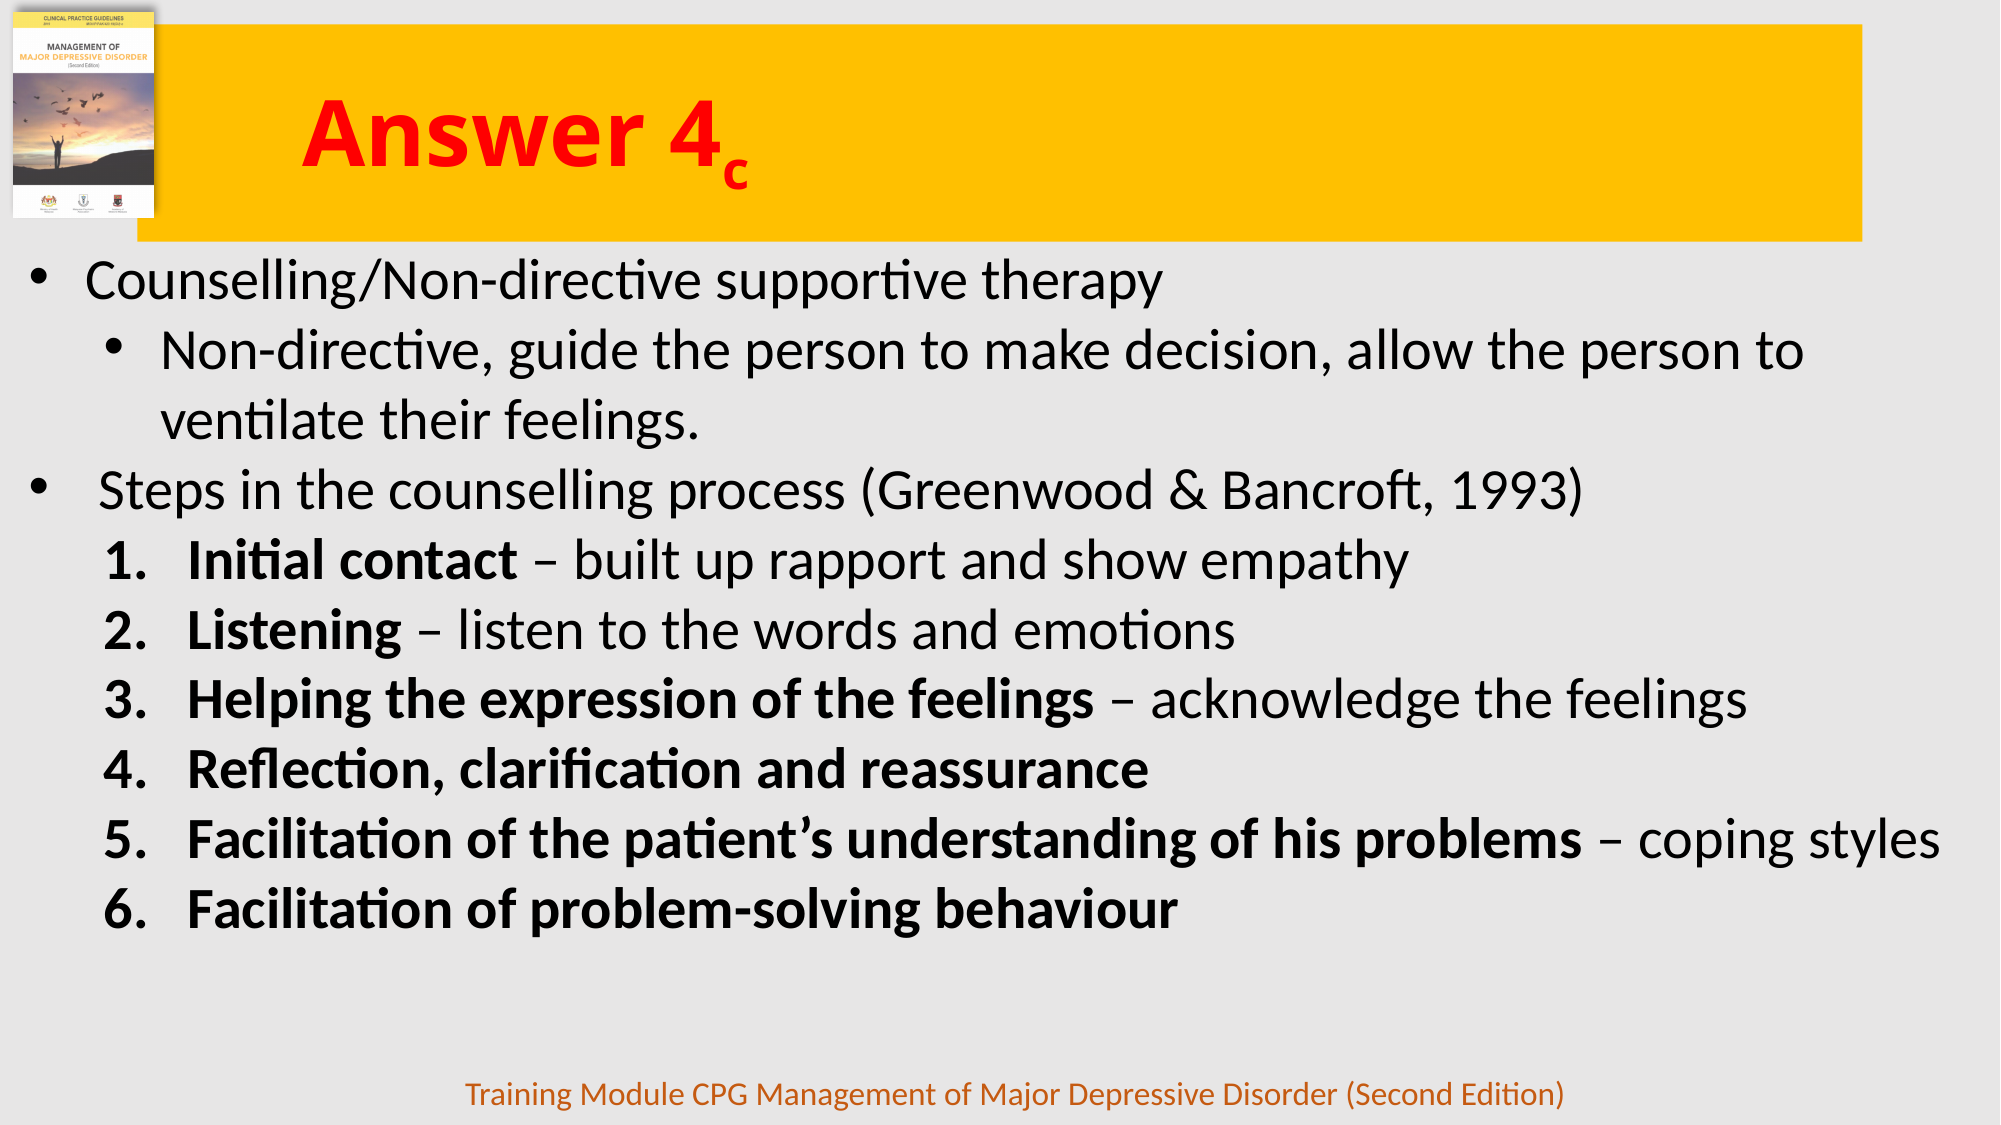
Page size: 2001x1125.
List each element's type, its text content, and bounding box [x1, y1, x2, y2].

text_box Training Module CPG Management of Major Depressive Disorder (Second Edition) [450, 1065, 1832, 1120]
picture [13, 12, 154, 218]
title Answer 4c [137, 24, 1863, 233]
text_box Counselling/Non-directive supportive therapy Non-directive, guide the person to make decision, allow the person to ventilate their feelings. Steps in the counselling process (Greenwood & Bancroft, 1993) Initial contact – built up rapport and show empathy Listening – listen to the words and emotions Helping the expression of the feelings – acknowledge the feelings Reflection, clarification and reassurance Facilitation of the patient’s understanding of his problems – coping styles Facilitation of problem-solving behaviour [13, 233, 1965, 1032]
